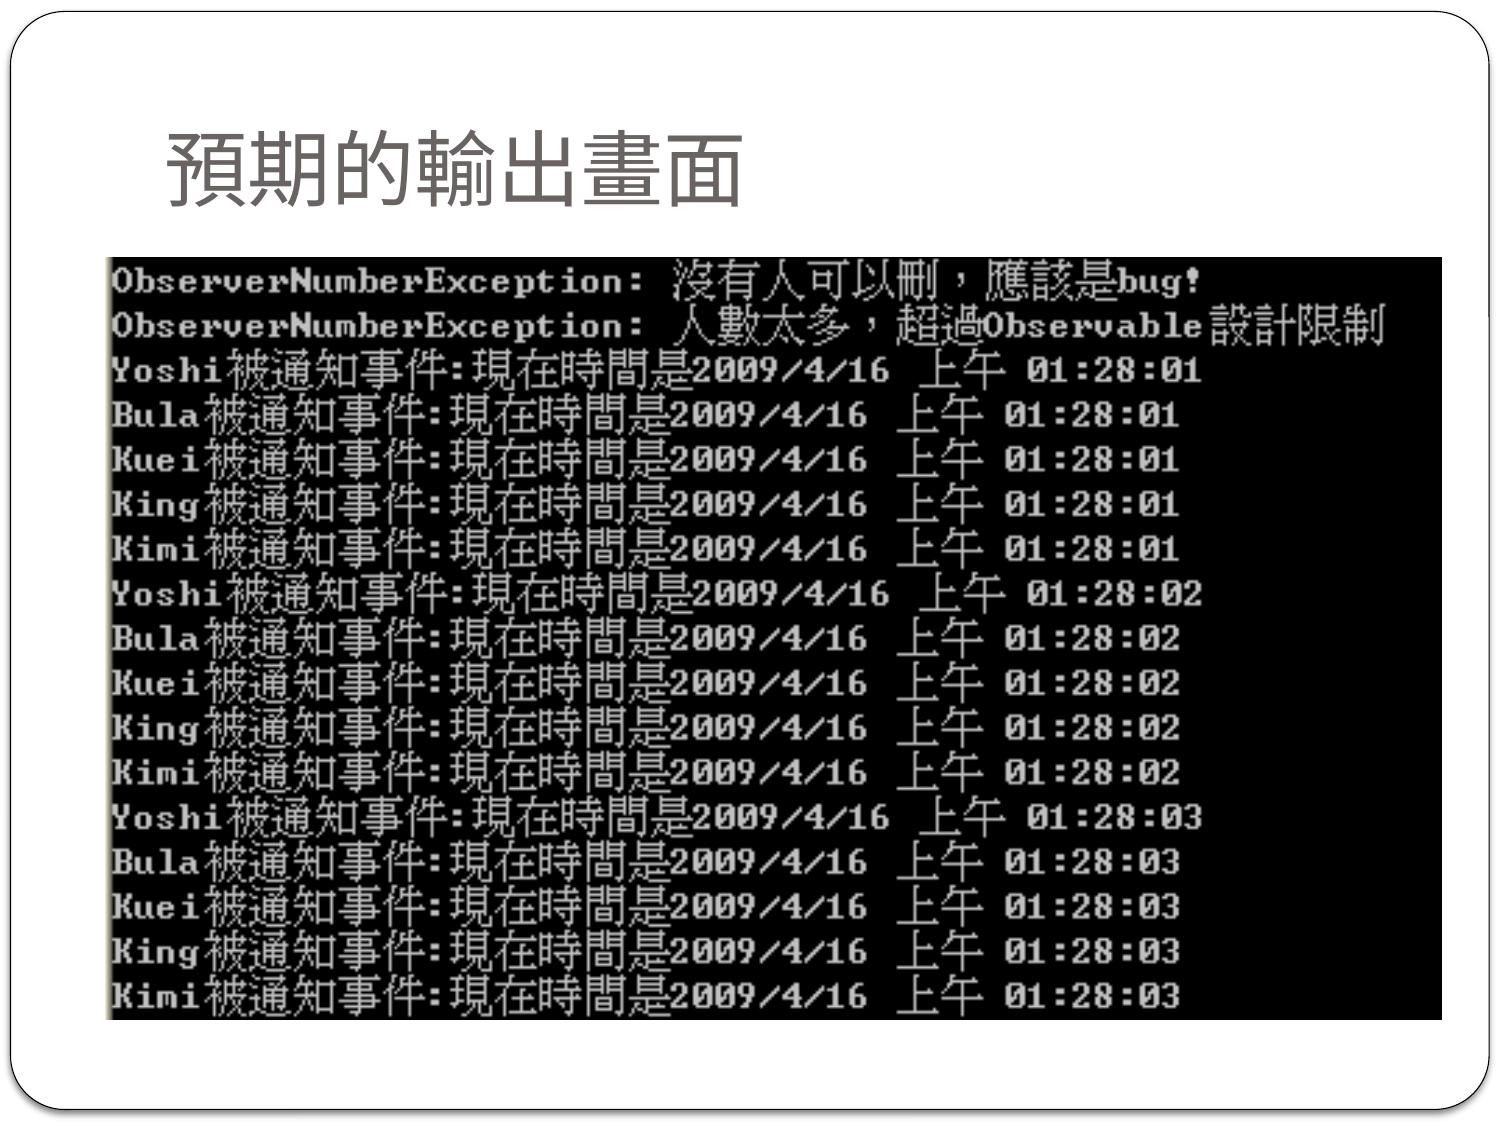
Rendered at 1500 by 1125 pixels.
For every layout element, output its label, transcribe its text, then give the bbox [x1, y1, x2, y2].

picture [105, 257, 1443, 1020]
title 預期的輸出畫面 [150, 45, 1425, 233]
